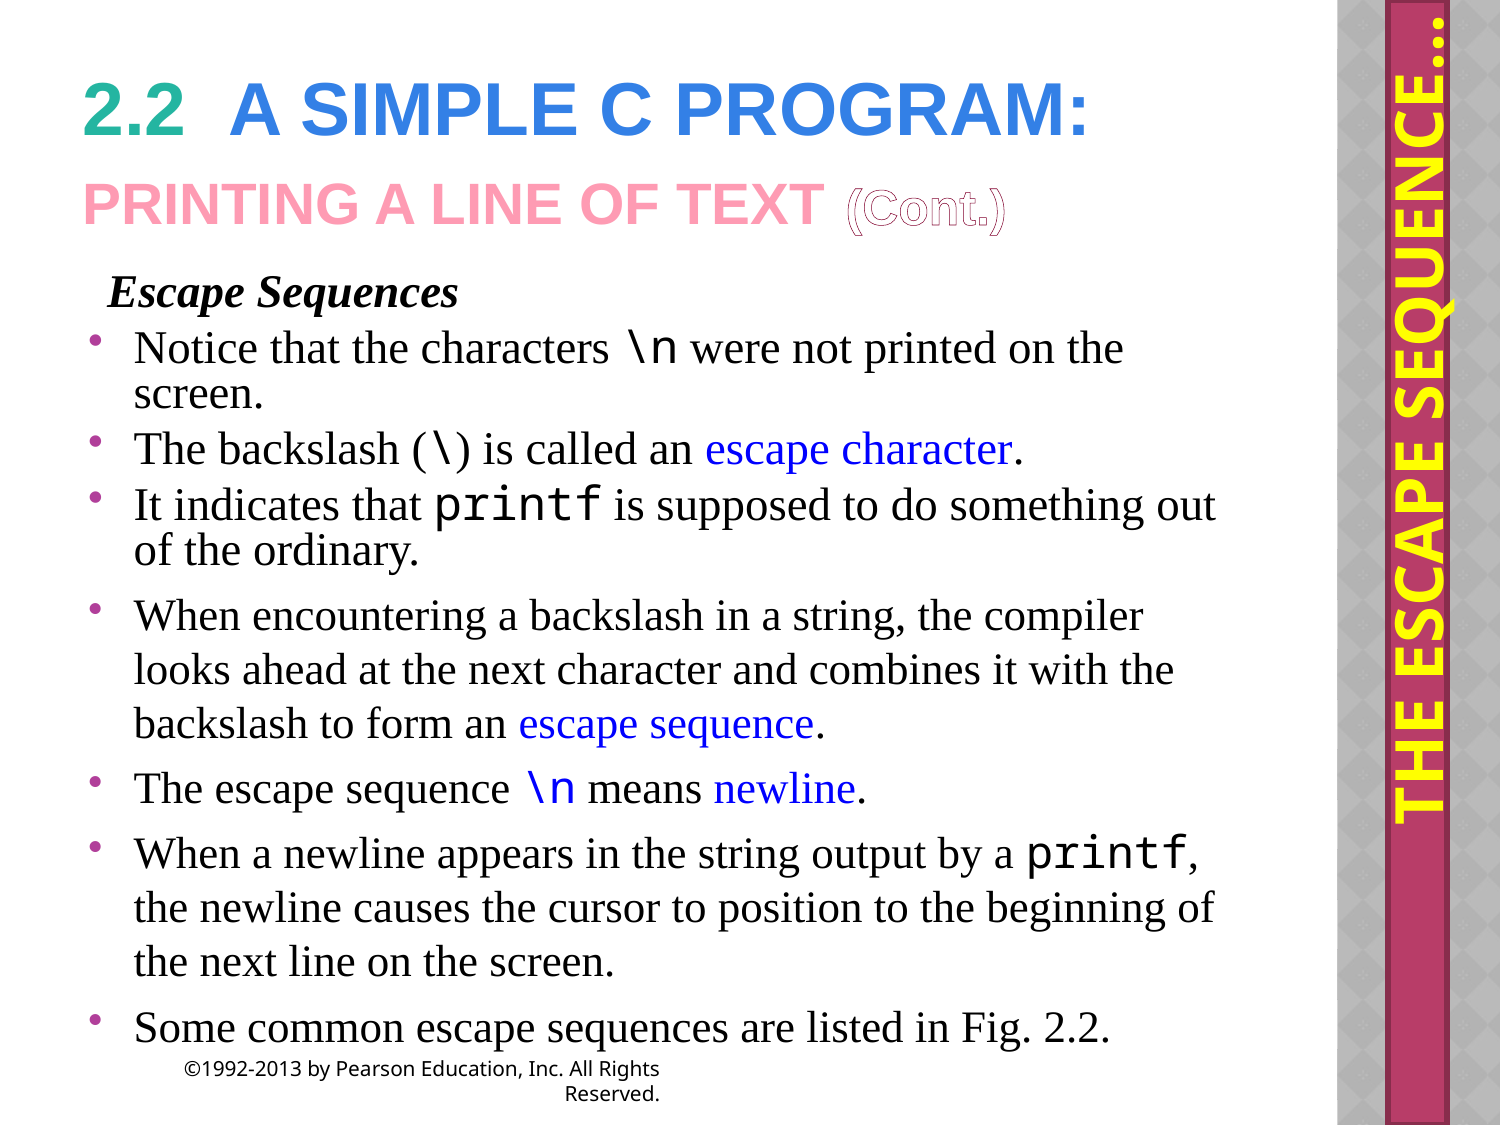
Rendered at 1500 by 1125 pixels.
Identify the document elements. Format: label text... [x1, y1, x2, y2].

list Escape Sequences Notice that the characters \n were not printed on the screen. The backslash (\) is called an escape character. It indicates that printf is supposed to do something out of the ordinary. When encountering a backslash in a string, the compiler looks ahead at the next character and combines it with the backslash to form an escape sequence. The escape sequence \n means newline. When a newline appears in the string output by a printf, the newline causes the cursor to position to the beginning of the next line on the screen. Some common escape sequences are listed in Fig. 2.2. [75, 264, 1263, 1059]
text_box The Escape Sequence… [1385, 0, 1450, 1125]
footer ©1992-2013 by Pearson Education, Inc. All Rights Reserved. [75, 1075, 675, 1114]
title 2.2 A Simple C Program: Printing a Line of Text (Cont.) [75, 52, 1263, 240]
